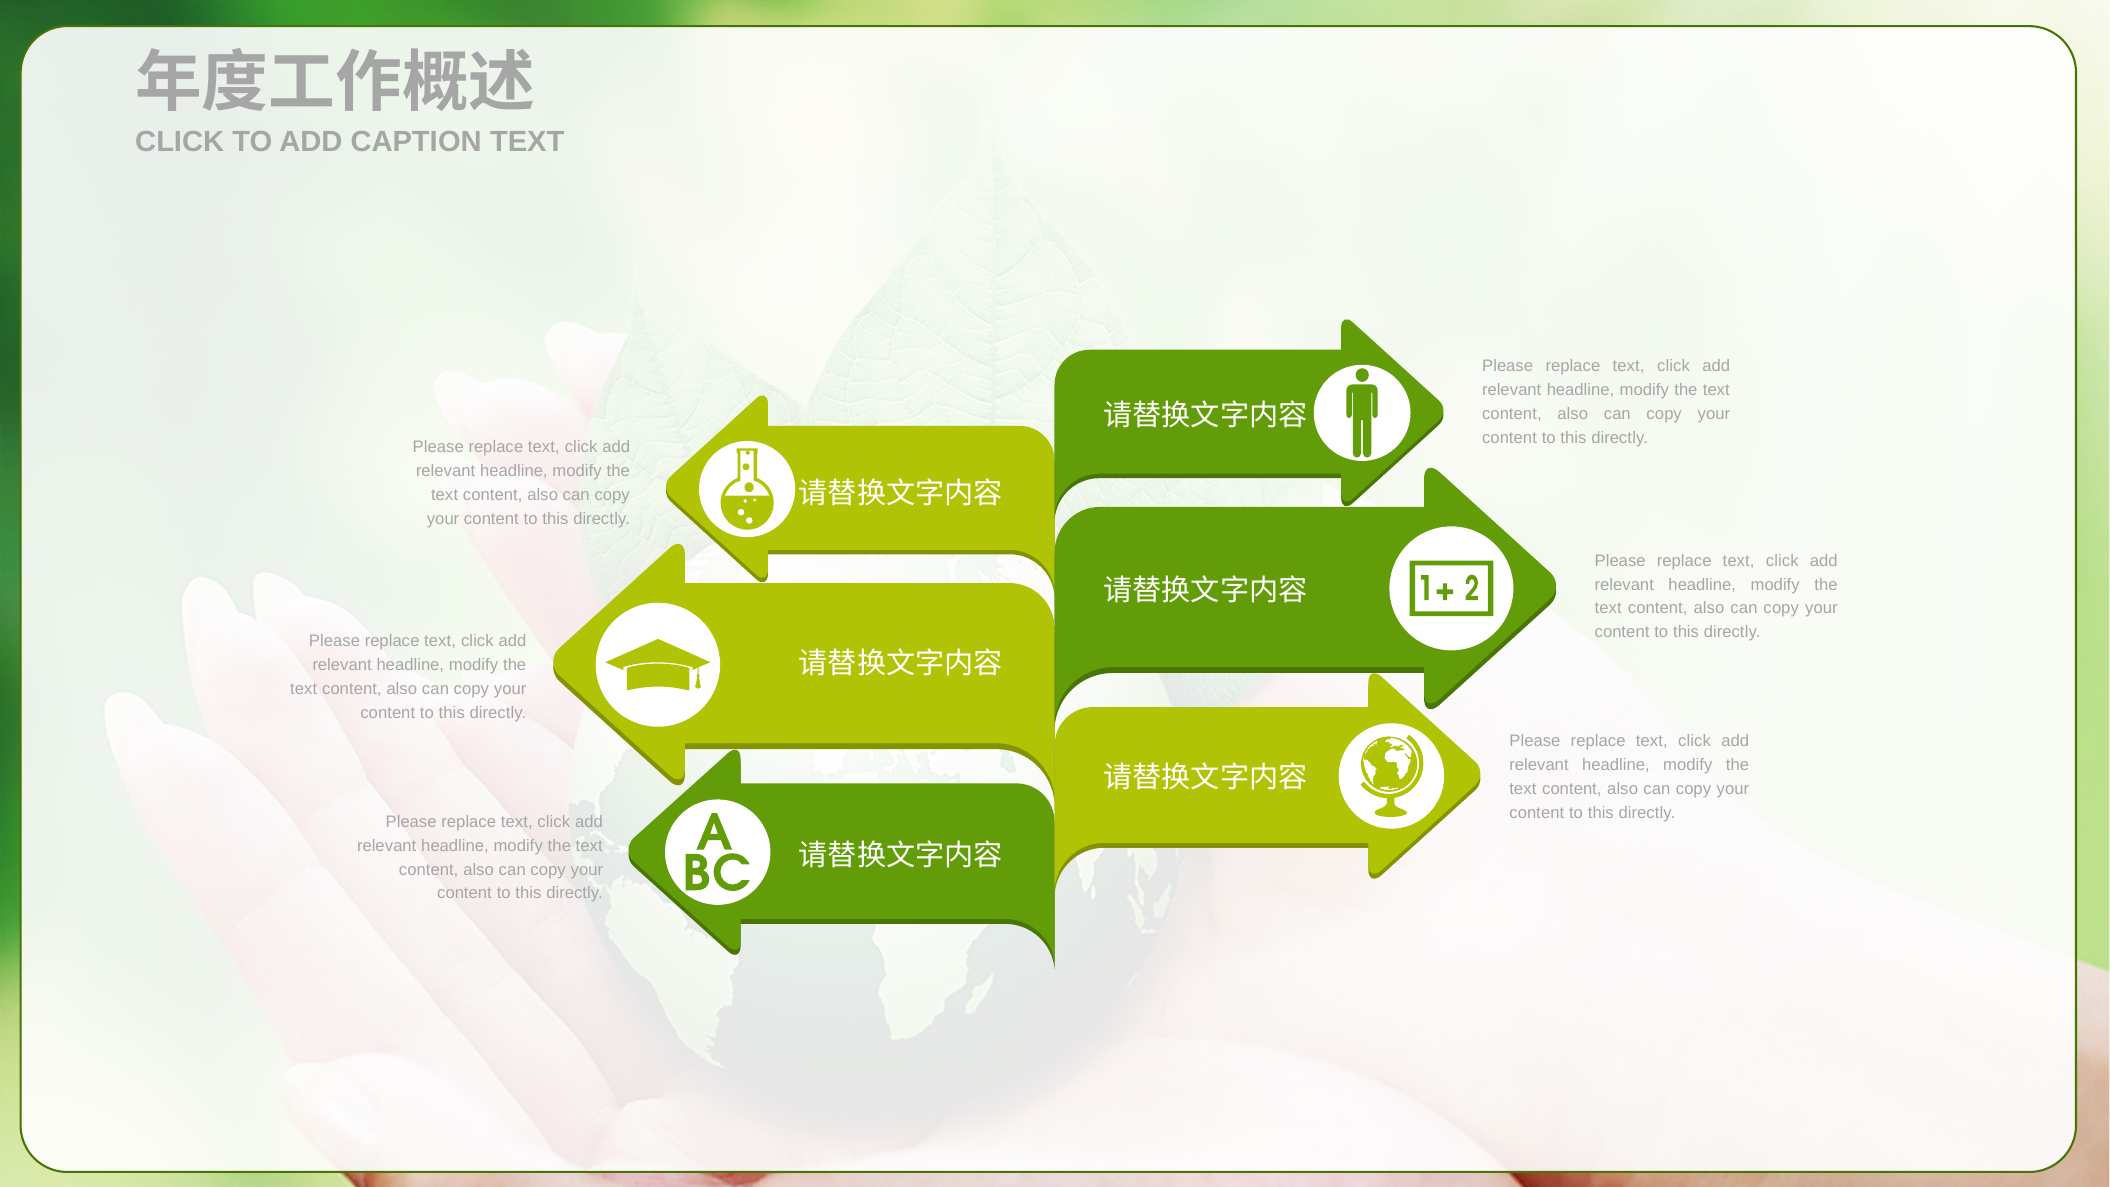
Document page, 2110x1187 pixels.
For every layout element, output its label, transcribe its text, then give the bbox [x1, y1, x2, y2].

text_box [595, 602, 721, 727]
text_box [1054, 464, 1559, 728]
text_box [1313, 364, 1411, 461]
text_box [664, 392, 1054, 540]
text_box Please replace text, click add relevant headline, modify the text content, also can copy your content to this directly. [1573, 535, 1859, 652]
picture [0, 0, 2110, 1187]
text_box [551, 540, 1054, 804]
text_box 年度工作概述 [135, 38, 596, 119]
text_box Please replace text, click add relevant headline, modify the text content, also can copy your content to this directly. [319, 796, 625, 913]
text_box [1054, 728, 1483, 894]
text_box Please replace text, click add relevant headline, modify the text content, also can copy your content to this directly. [1461, 340, 1752, 458]
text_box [664, 799, 771, 905]
text_box CLICK TO ADD CAPTION TEXT [135, 122, 596, 158]
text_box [1338, 723, 1445, 829]
text_box Please replace text, click add relevant headline, modify the text content, also can copy your content to this directly. [1488, 715, 1771, 833]
text_box Please replace text, click add relevant headline, modify the text content, also can copy your content to this directly. [261, 615, 548, 733]
text_box Please replace text, click add relevant headline, modify the text content, also can copy your content to this directly. [373, 421, 652, 539]
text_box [626, 804, 1055, 970]
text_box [1389, 526, 1514, 651]
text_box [699, 440, 796, 538]
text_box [1054, 316, 1446, 464]
